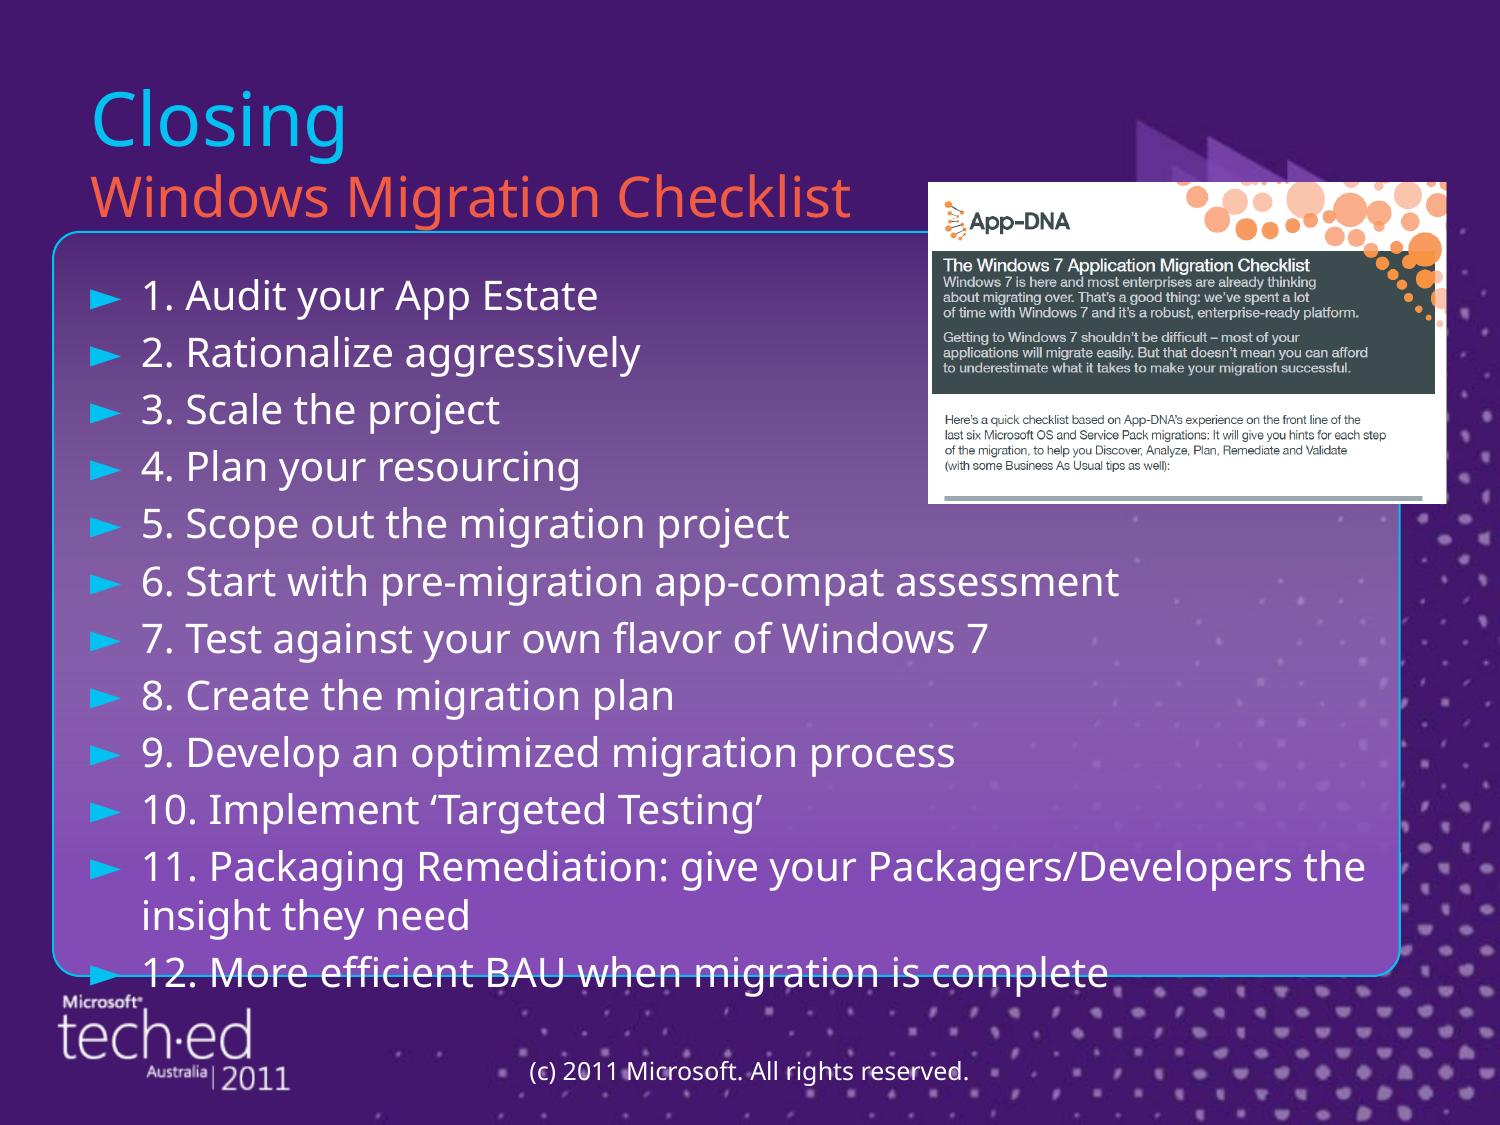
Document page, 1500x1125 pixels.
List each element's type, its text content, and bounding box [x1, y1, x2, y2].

text_box [50, 230, 922, 978]
text_box Closing Windows Migration Checklist [74, 56, 1425, 244]
picture [0, 0, 1500, 1125]
footer (c) 2011 Microsoft. All rights reserved. [512, 1042, 988, 1103]
list 1. Audit your App Estate 2. Rationalize aggressively 3. Scale the project 4. Plan your resourcing 5. Scope out the migration project 6. Start with pre-migration app-compat assessment 7. Test against your own flavor of Windows 7 8. Create the migration plan 9. Develop an optimized migration process 10. Implement ‘Targeted Testing’ 11. Packaging Remediation: give your Packagers/Developers the insight they need 12. More efficient BAU when migration is complete [75, 262, 1425, 1005]
